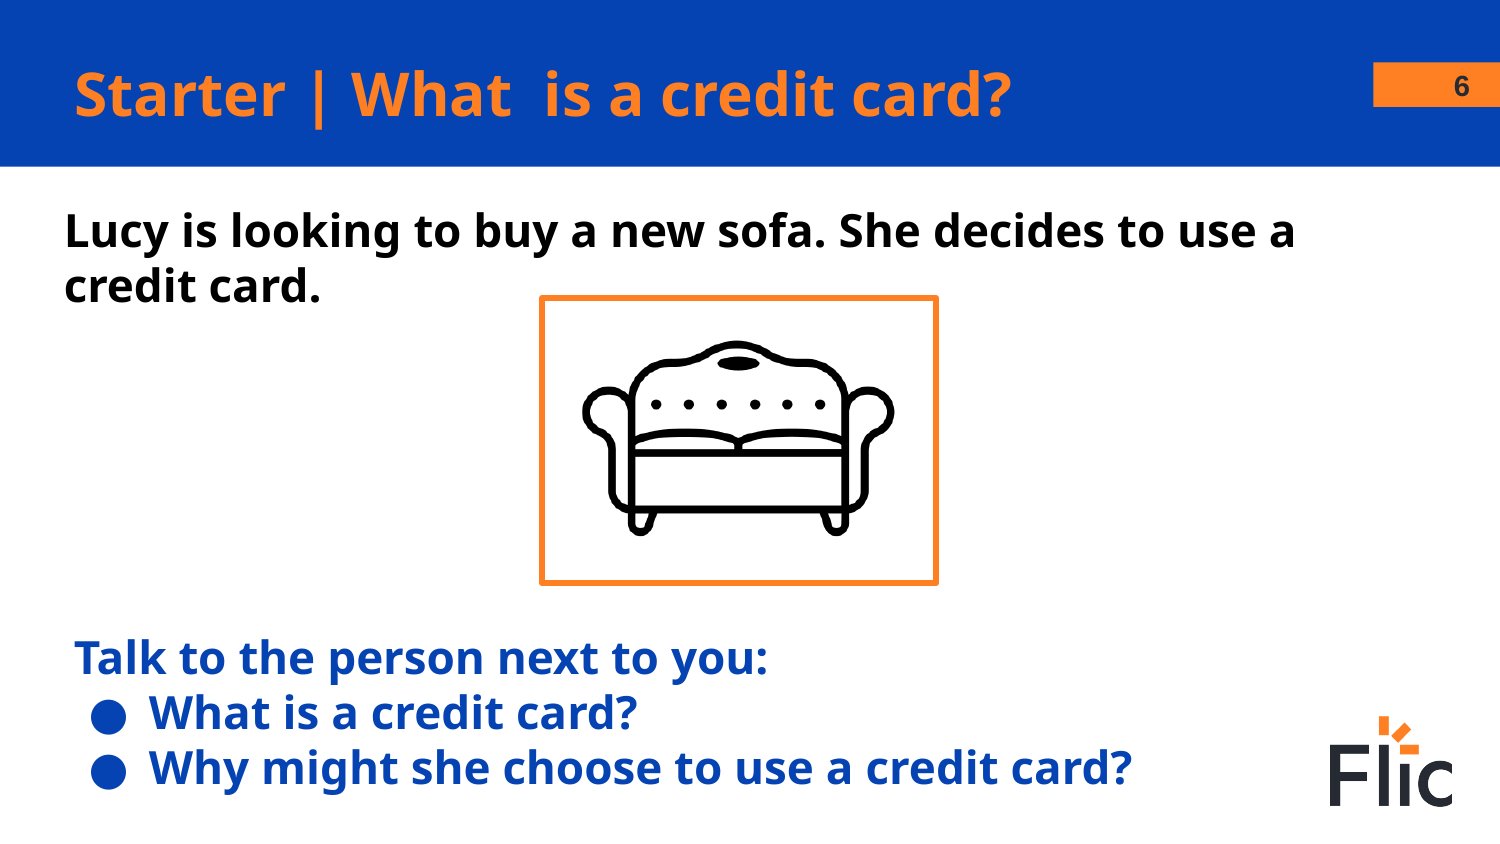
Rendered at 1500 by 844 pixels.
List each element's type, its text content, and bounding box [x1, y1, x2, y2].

title Starter | What is a credit card? [59, 49, 1328, 135]
text_box Lucy is looking to buy a new sofa. She decides to use a credit card. [48, 186, 1442, 642]
picture [544, 300, 934, 581]
text_box Talk to the person next to you: What is a credit card? Why might she choose to use a credit card? [59, 613, 1500, 809]
slide_number ‹#› [1423, 66, 1500, 104]
